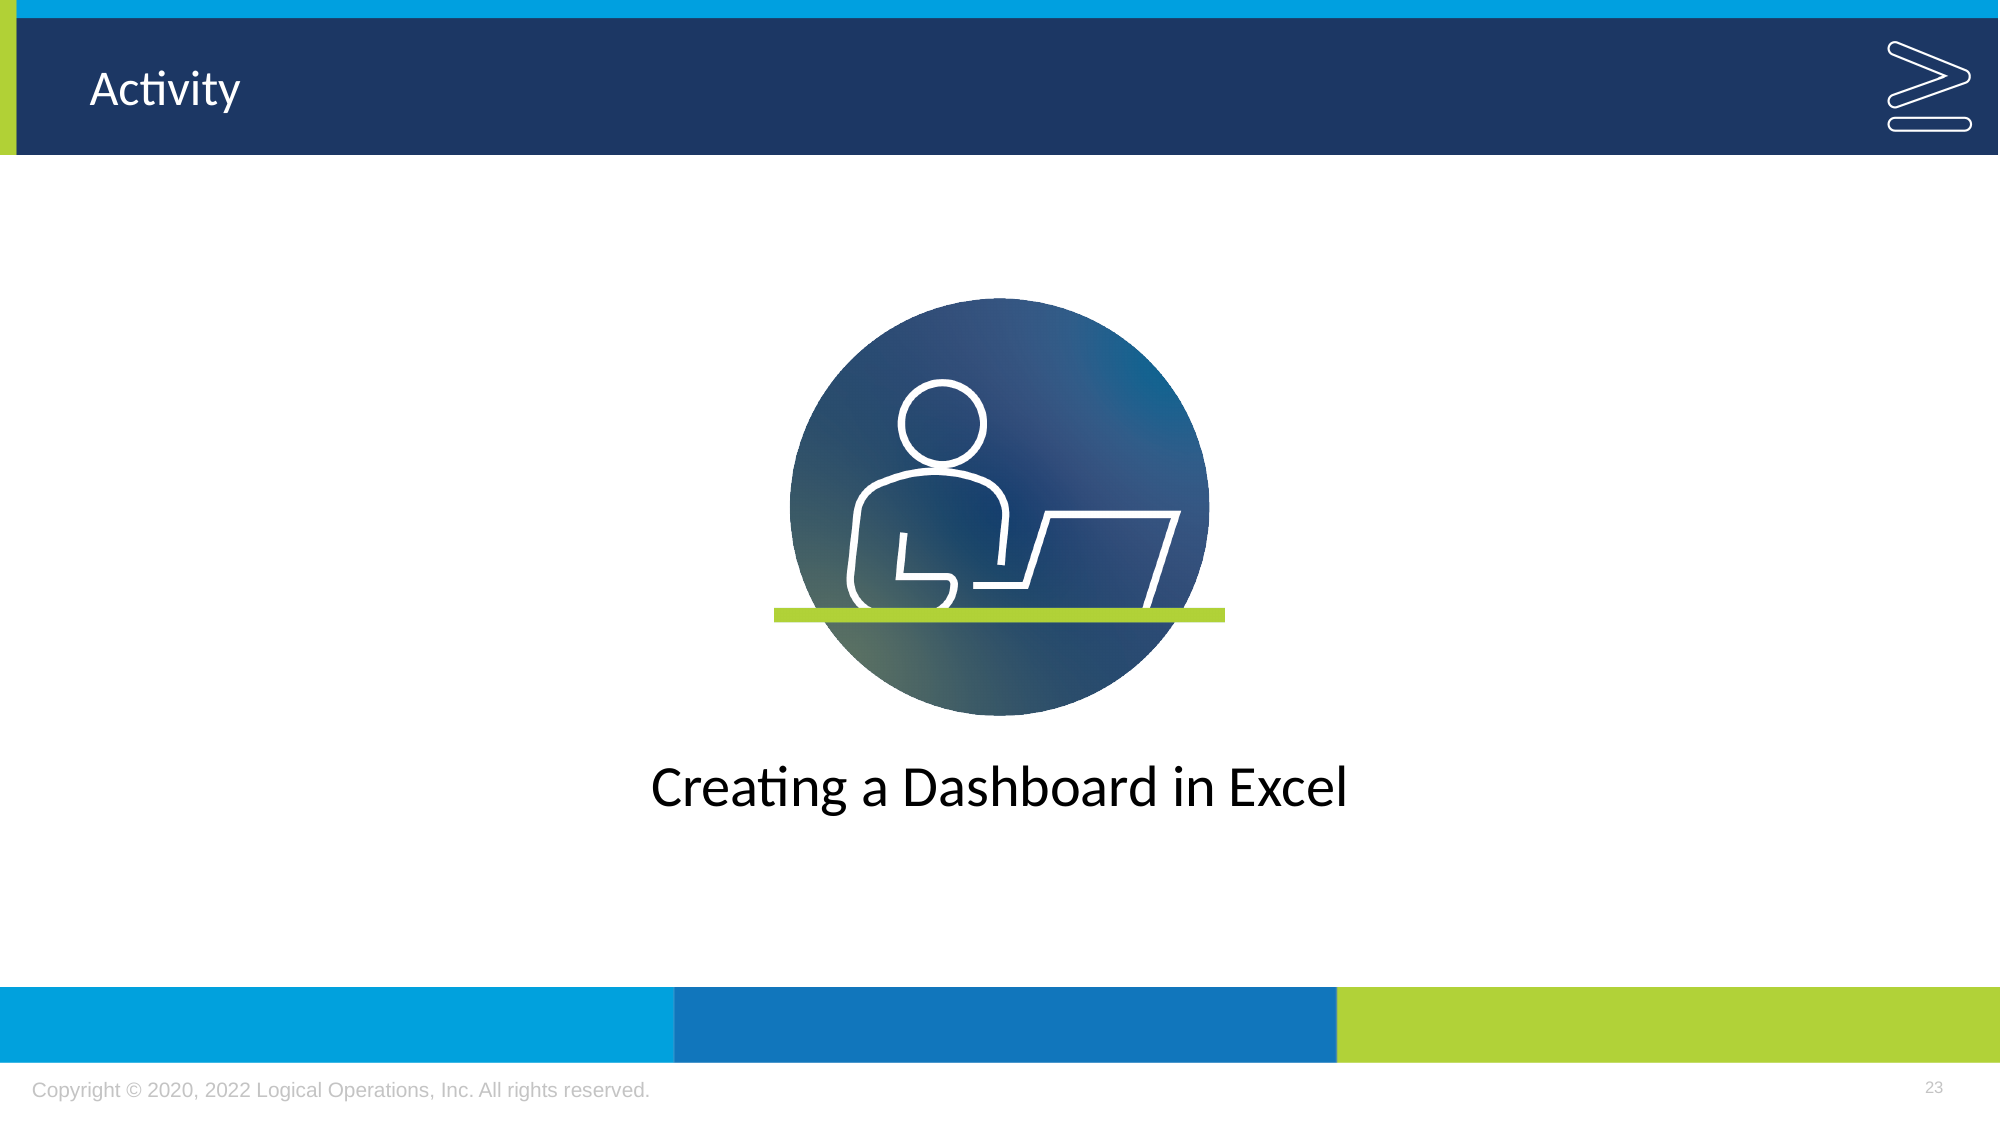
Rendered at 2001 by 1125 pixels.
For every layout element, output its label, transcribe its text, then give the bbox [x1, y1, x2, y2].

list Creating a Dashboard in Excel [125, 740, 1875, 841]
picture [0, 0, 1998, 155]
picture [674, 987, 2000, 1063]
picture [774, 298, 1225, 716]
slide_number 23 [1491, 1057, 1959, 1118]
